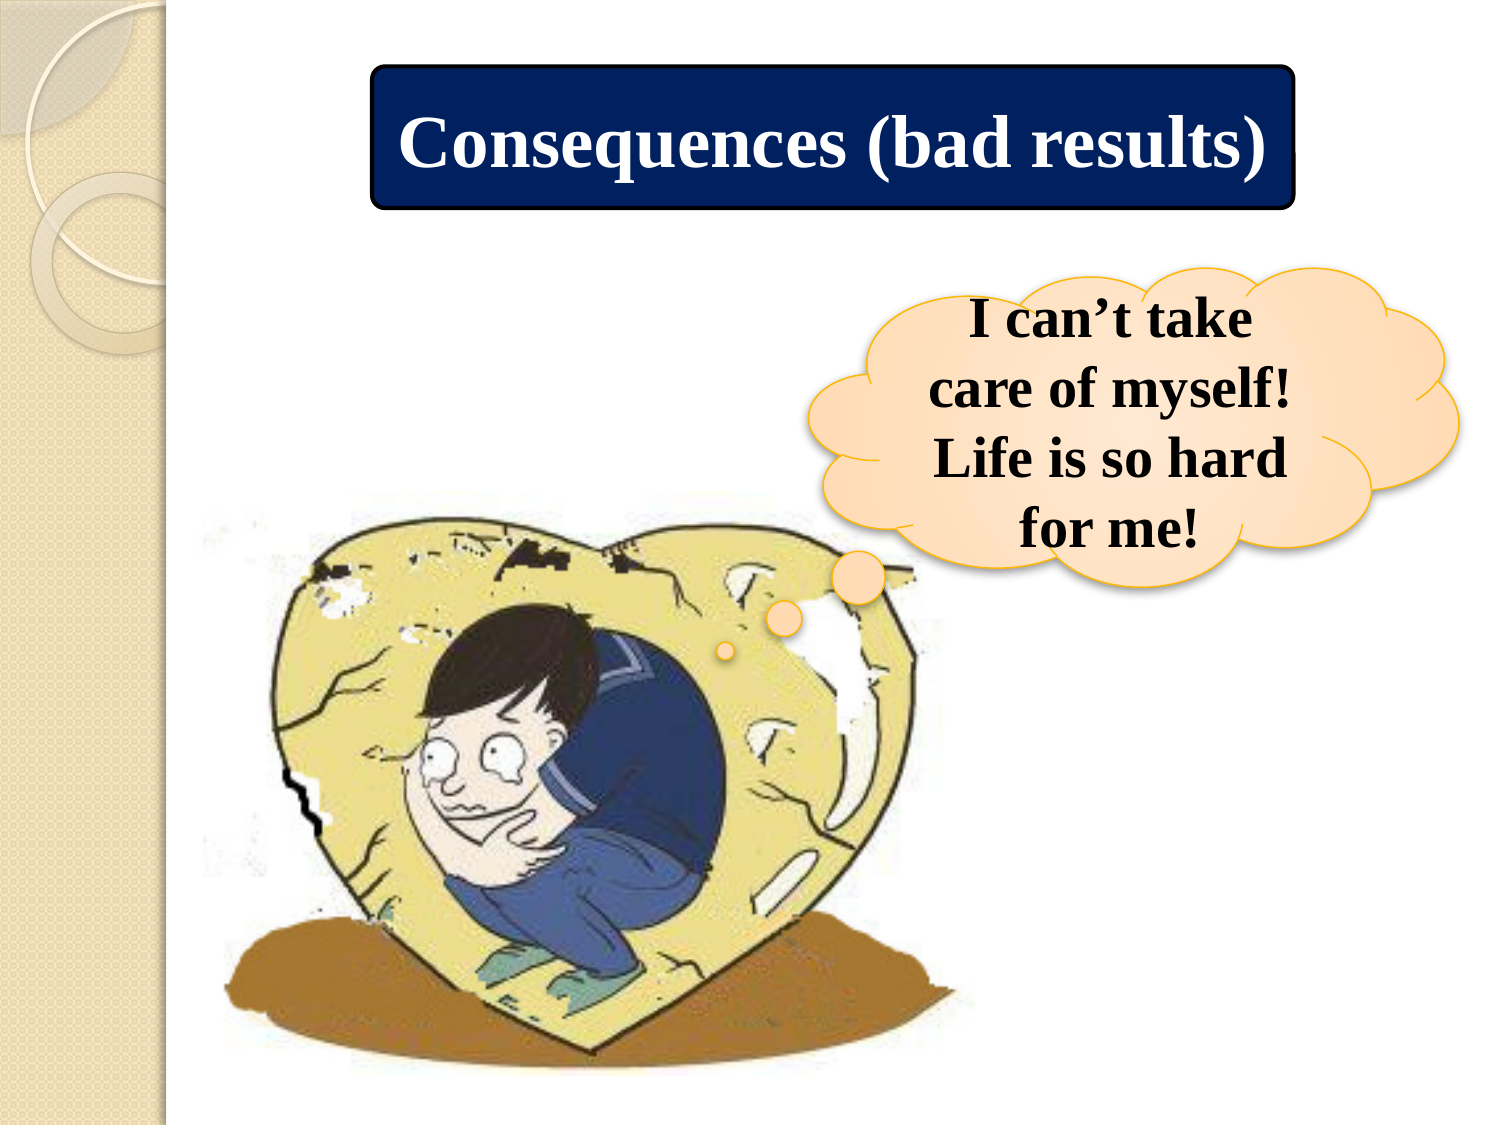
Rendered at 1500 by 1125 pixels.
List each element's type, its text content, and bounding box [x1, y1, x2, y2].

text_box Consequences (bad results) [372, 66, 1294, 209]
text_box I can’t take care of myself! Life is so hard for me! [807, 267, 1460, 589]
picture [182, 491, 975, 1076]
